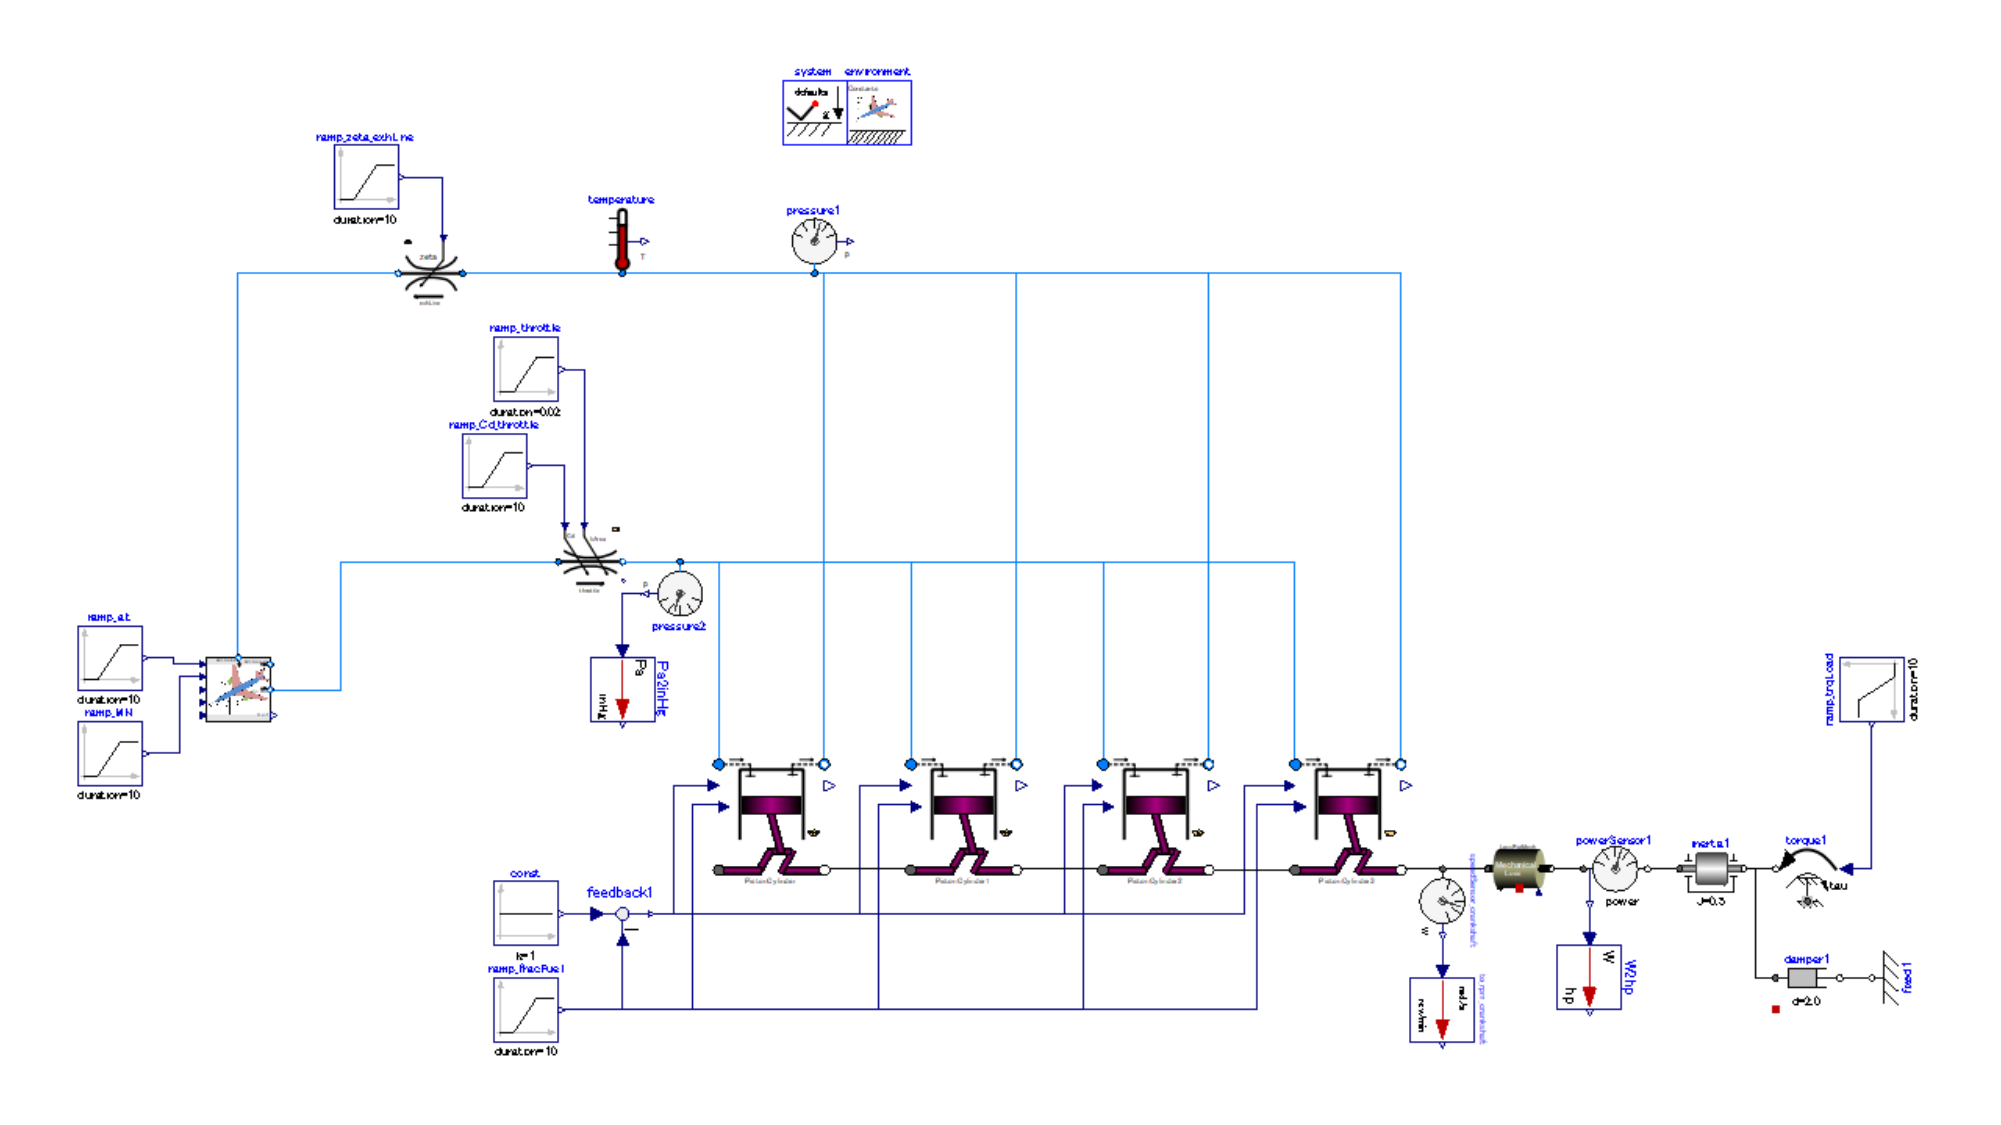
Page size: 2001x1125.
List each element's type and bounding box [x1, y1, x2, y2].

picture [62, 48, 1938, 1076]
